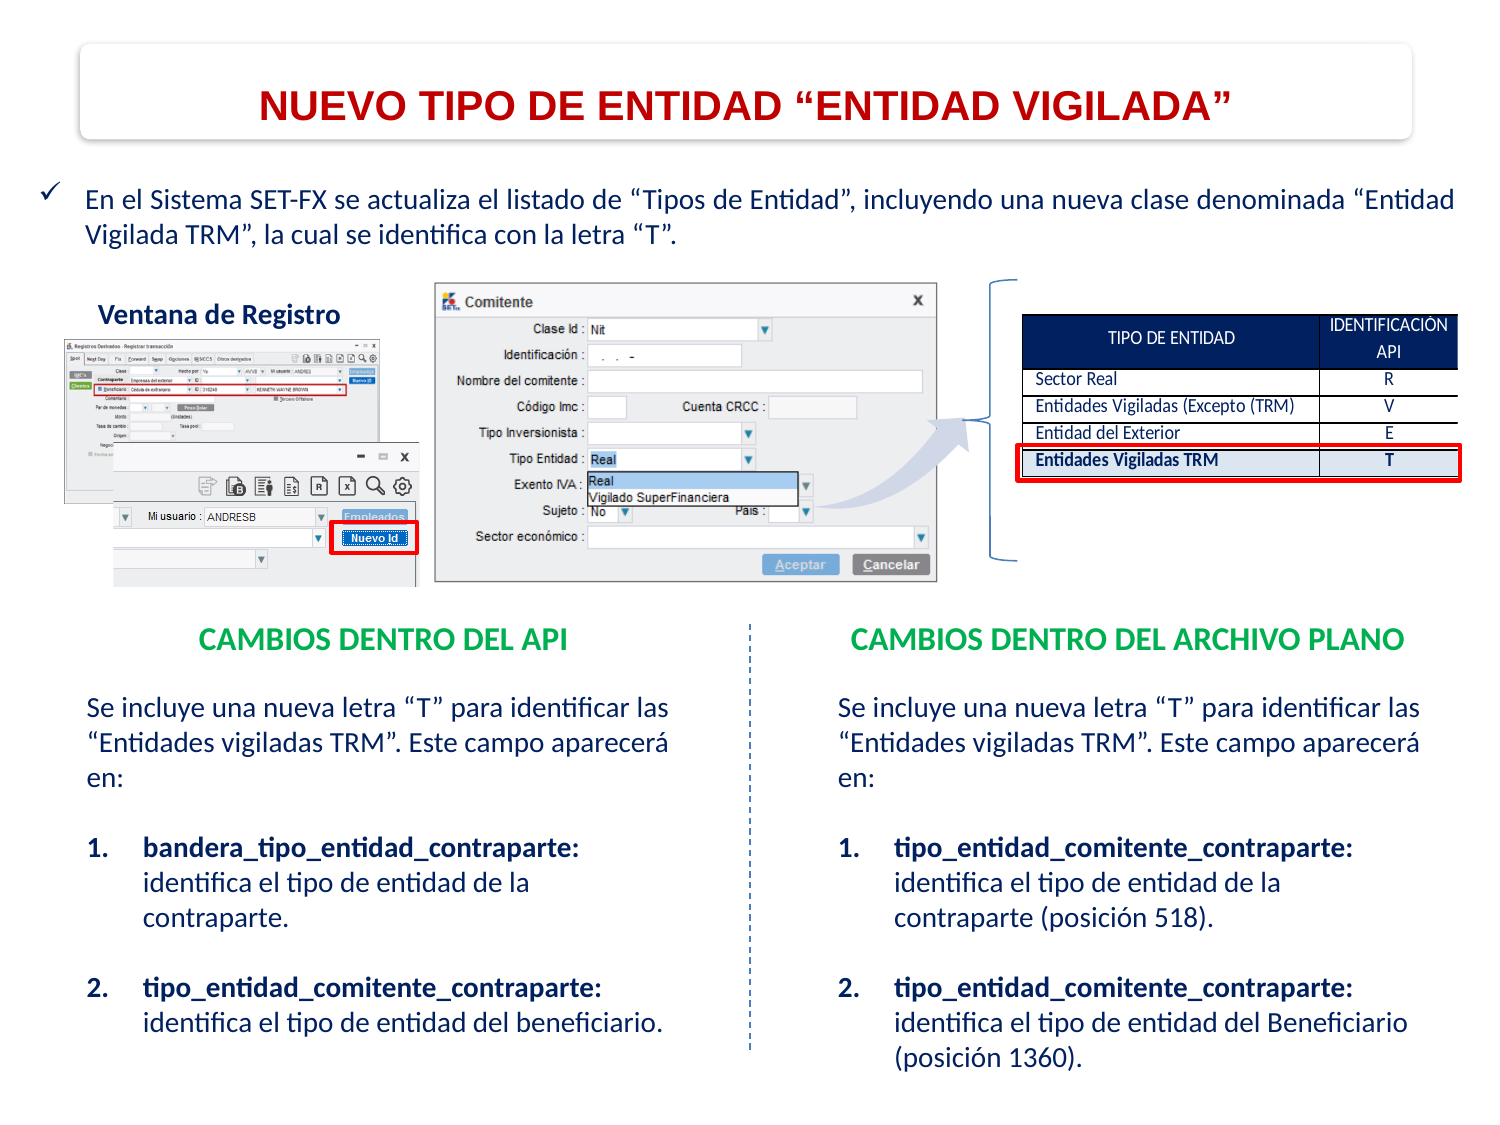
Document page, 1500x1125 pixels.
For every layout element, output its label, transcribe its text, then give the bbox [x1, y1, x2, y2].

text_box NUEVO TIPO DE ENTIDAD “ENTIDAD VIGILADA” [80, 43, 1412, 140]
text_box Se incluye una nueva letra “T” para identificar las “Entidades vigiladas TRM”. Este campo aparecerá en: tipo_entidad_comitente_contraparte: identifica el tipo de entidad de la contraparte (posición 518). tipo_entidad_comitente_contraparte: identifica el tipo de entidad del Beneficiario (posición 1360). [823, 681, 1436, 1116]
text_box CAMBIOS DENTRO DEL API [41, 609, 727, 664]
text_box [961, 278, 1018, 562]
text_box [1021, 314, 1459, 478]
text_box Se incluye una nueva letra “T” para identificar las “Entidades vigiladas TRM”. Este campo aparecerá en: bandera_tipo_entidad_contraparte: identifica el tipo de entidad de la contraparte. tipo_entidad_comitente_contraparte: identifica el tipo de entidad del beneficiario. [71, 681, 684, 1046]
text_box En el Sistema SET-FX se actualiza el listado de “Tipos de Entidad”, incluyendo una nueva clase denominada “Entidad Vigilada TRM”, la cual se identifica con la letra “T”. [23, 172, 1471, 258]
picture [430, 279, 942, 587]
text_box CAMBIOS DENTRO DEL ARCHIVO PLANO [785, 609, 1471, 664]
picture [64, 339, 420, 587]
text_box Ventana de Registro [54, 287, 385, 338]
text_box [947, 417, 969, 456]
